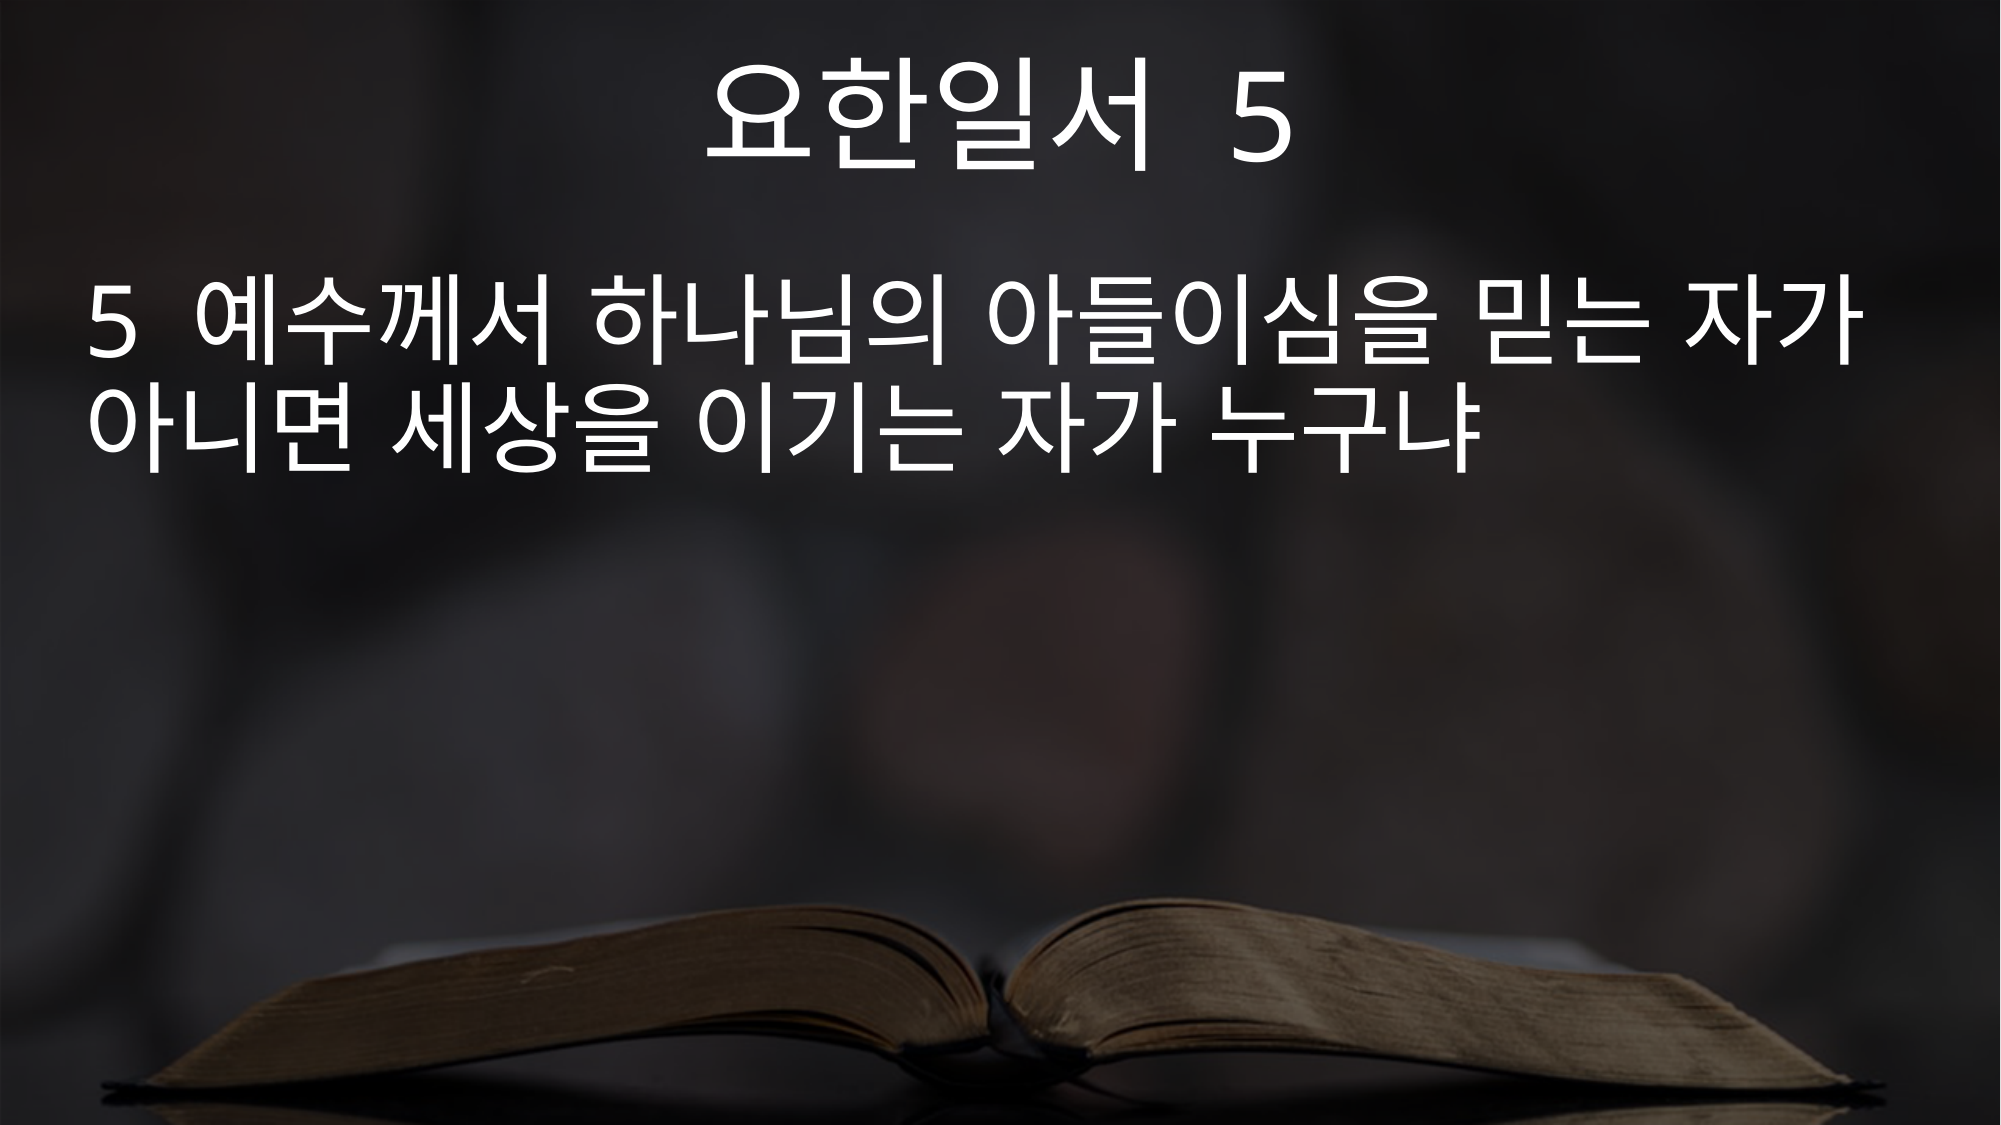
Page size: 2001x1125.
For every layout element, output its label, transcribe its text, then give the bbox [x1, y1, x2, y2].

footer 요한일서 5 [0, 32, 2000, 192]
list 5 예수께서 하나님의 아들이심을 믿는 자가 아니면 세상을 이기는 자가 누구냐 [69, 263, 1953, 423]
picture [0, 0, 2001, 1125]
